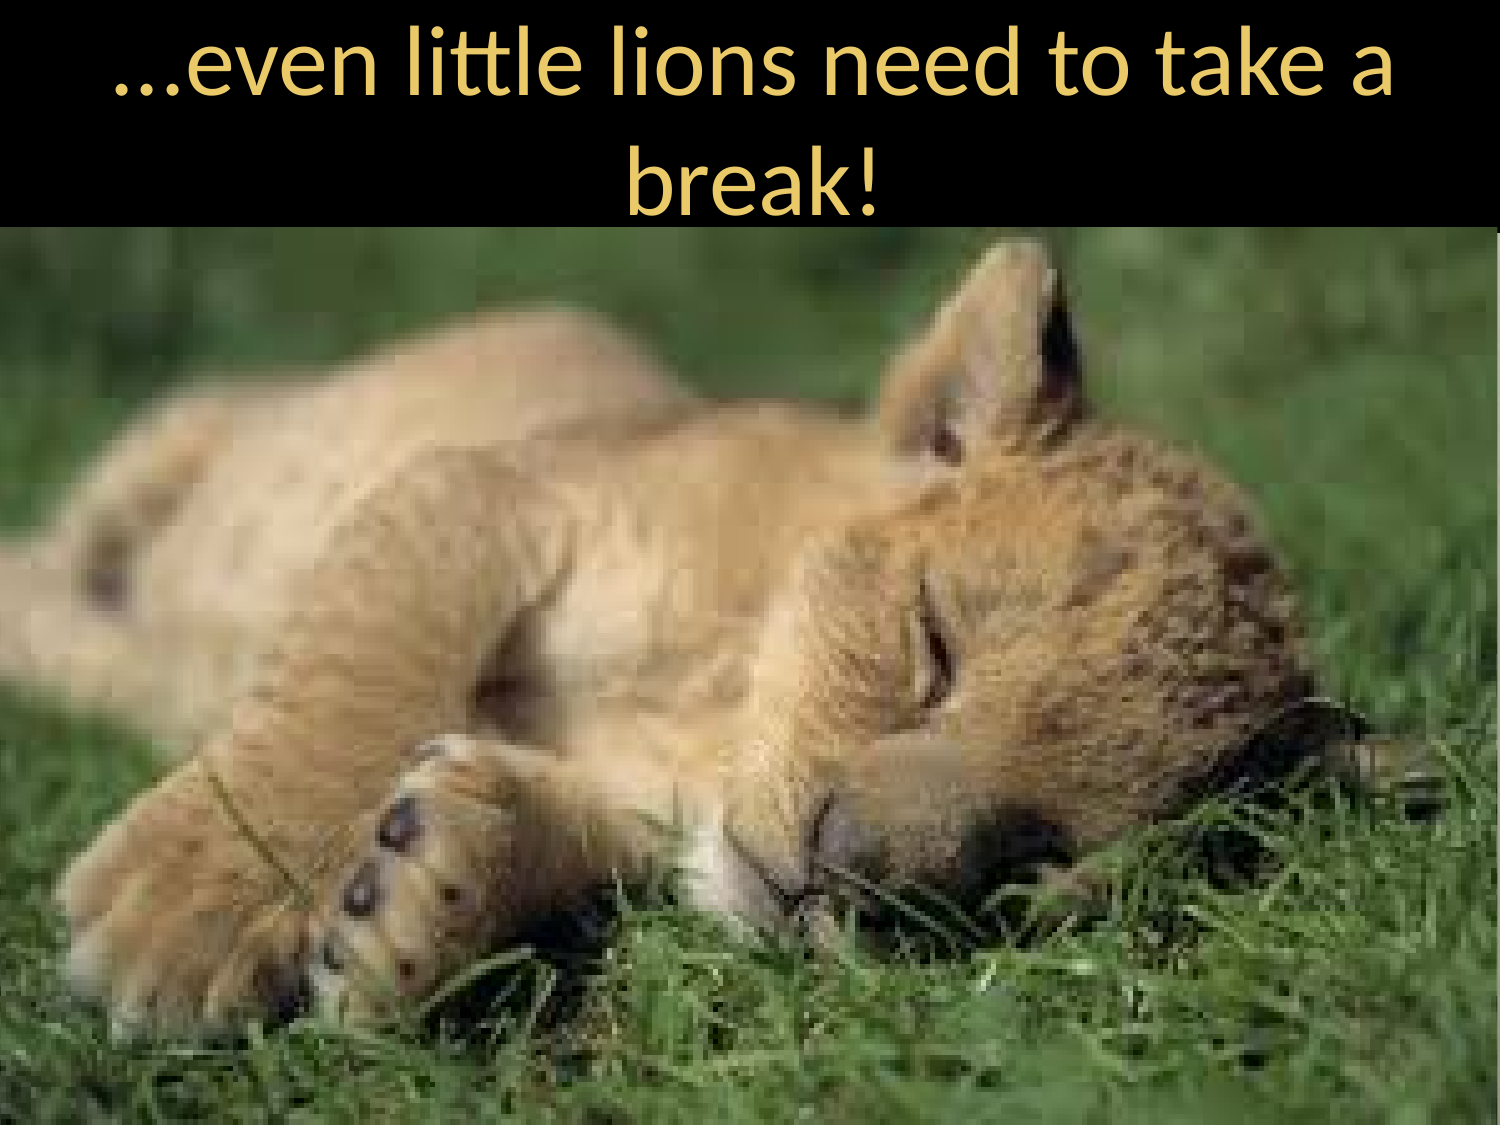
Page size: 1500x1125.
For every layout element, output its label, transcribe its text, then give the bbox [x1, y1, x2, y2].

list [0, 227, 1498, 1125]
picture [0, 214, 1500, 1125]
title ...even little lions need to take a break! [48, 10, 1461, 219]
